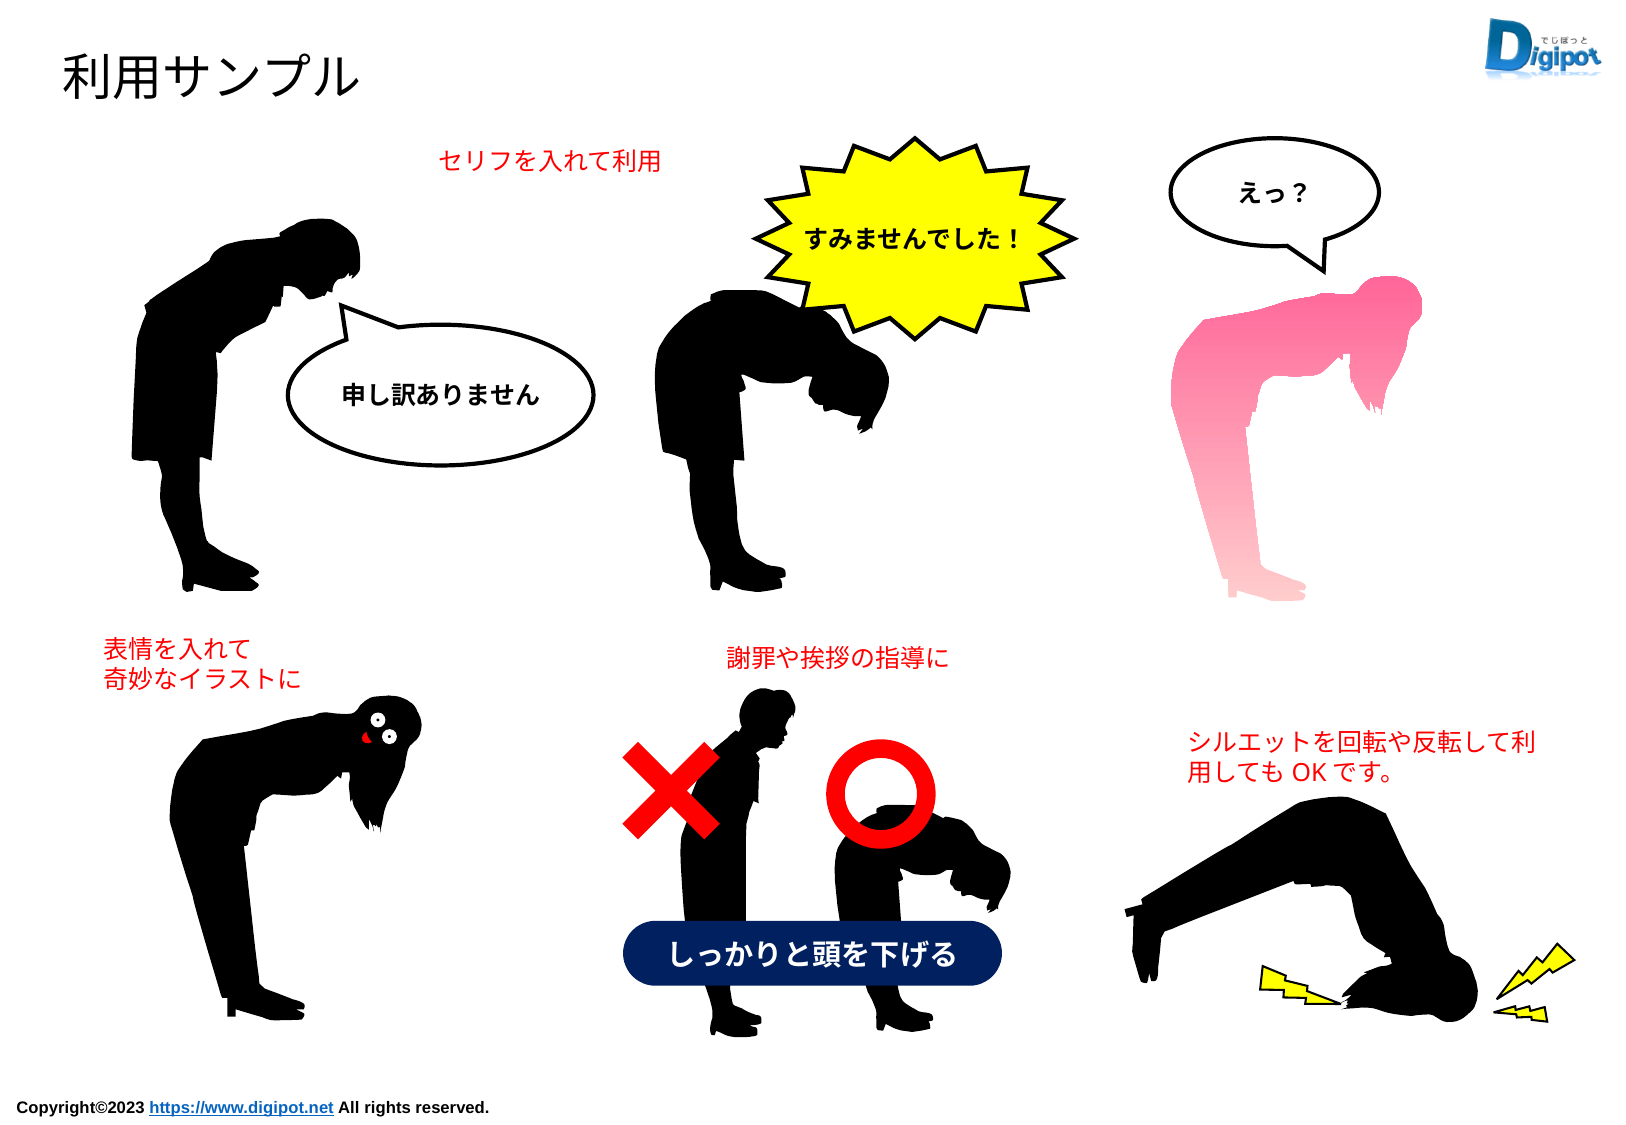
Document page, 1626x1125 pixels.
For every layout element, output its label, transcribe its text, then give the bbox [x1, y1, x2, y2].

text_box [1493, 1004, 1549, 1023]
text_box 利用サンプル [47, 38, 377, 113]
text_box しっかりと頭を下げる [621, 919, 1004, 987]
text_box [1124, 796, 1478, 1023]
text_box [860, 804, 913, 828]
picture [1485, 18, 1602, 82]
text_box セリフを入れて利用 [423, 138, 678, 183]
text_box [834, 813, 1011, 919]
text_box [680, 688, 796, 919]
text_box [705, 987, 762, 1038]
text_box [620, 740, 722, 841]
text_box 表情を入れて 奇妙なイラストに [88, 626, 318, 701]
text_box [866, 987, 934, 1032]
text_box [131, 218, 361, 592]
text_box [1495, 942, 1577, 1001]
text_box [1170, 276, 1423, 602]
text_box 申し訳ありません [286, 303, 595, 467]
text_box [654, 290, 890, 592]
text_box [825, 738, 937, 850]
text_box シルエットを回転や反転して利 用してもOKです。 [1172, 718, 1552, 794]
text_box [1258, 964, 1342, 1006]
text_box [169, 695, 422, 1021]
text_box 謝罪や挨拶の指導に [711, 634, 966, 680]
text_box えっ？ [1169, 137, 1381, 274]
text_box すみませんでした！ [753, 136, 1077, 341]
